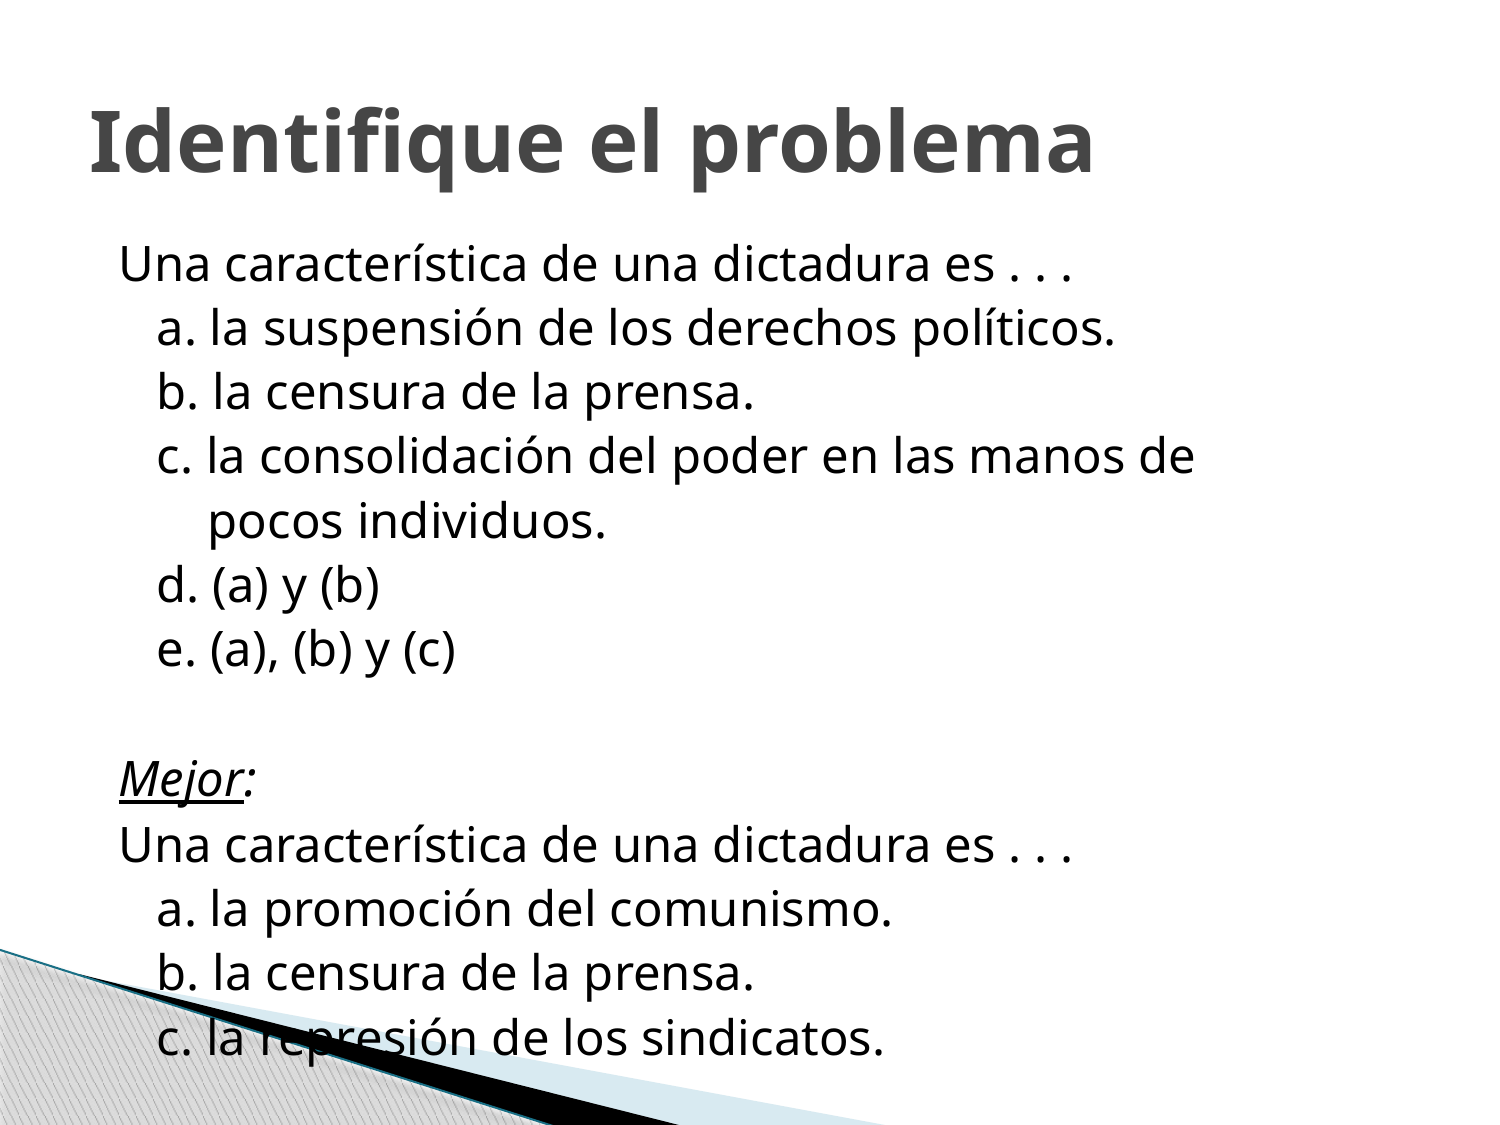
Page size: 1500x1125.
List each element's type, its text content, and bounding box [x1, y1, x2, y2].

title Identifique el problema [75, 45, 1425, 233]
list Una característica de una dictadura es . . . a. la suspensión de los derechos políticos. b. la censura de la prensa. c. la consolidación del poder en las manos de pocos individuos. d. (a) y (b) e. (a), (b) y (c) Mejor: Una característica de una dictadura es . . . a. la promoción del comunismo. b. la censura de la prensa. c. la represión de los sindicatos. [87, 233, 1388, 1075]
